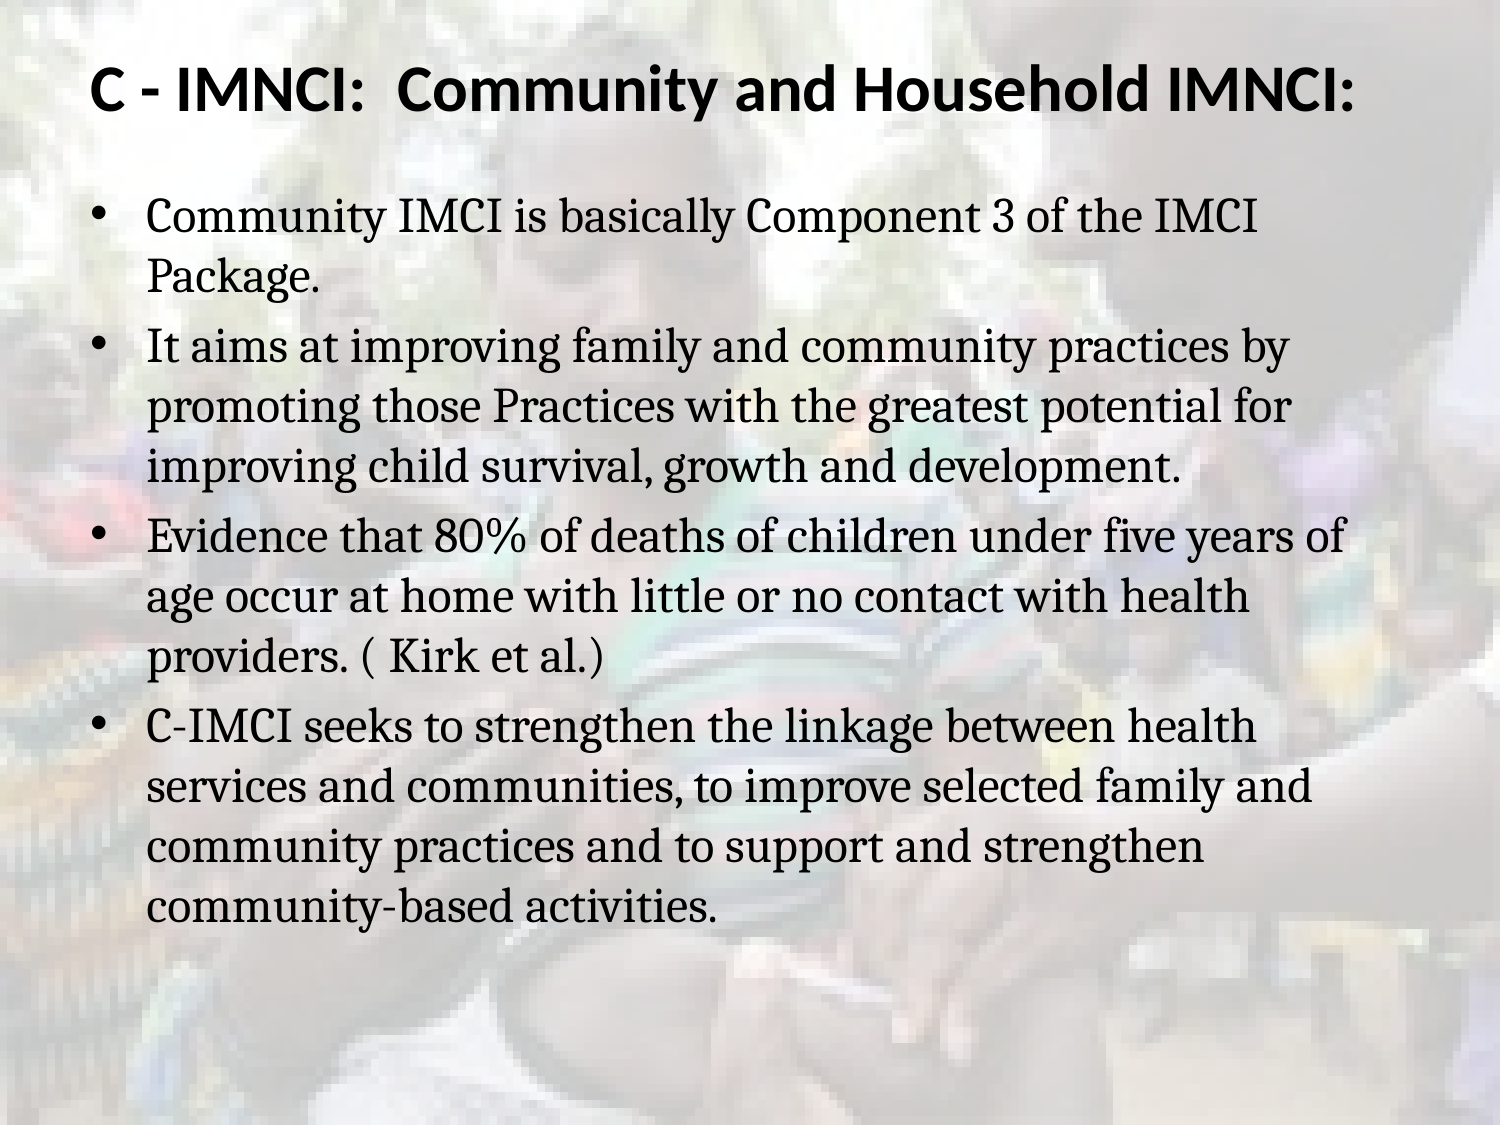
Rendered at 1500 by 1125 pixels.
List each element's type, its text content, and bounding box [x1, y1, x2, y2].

list Community IMCI is basically Component 3 of the IMCI Package. It aims at improving family and community practices by promoting those Practices with the greatest potential for improving child survival, growth and development. Evidence that 80% of deaths of children under five years of age occur at home with little or no contact with health providers. ( Kirk et al.) C-IMCI seeks to strengthen the linkage between health services and communities, to improve selected family and community practices and to support and strengthen community-based activities. [75, 174, 1425, 1050]
title C - IMNCI: Community and Household IMNCI: [75, 45, 1425, 125]
